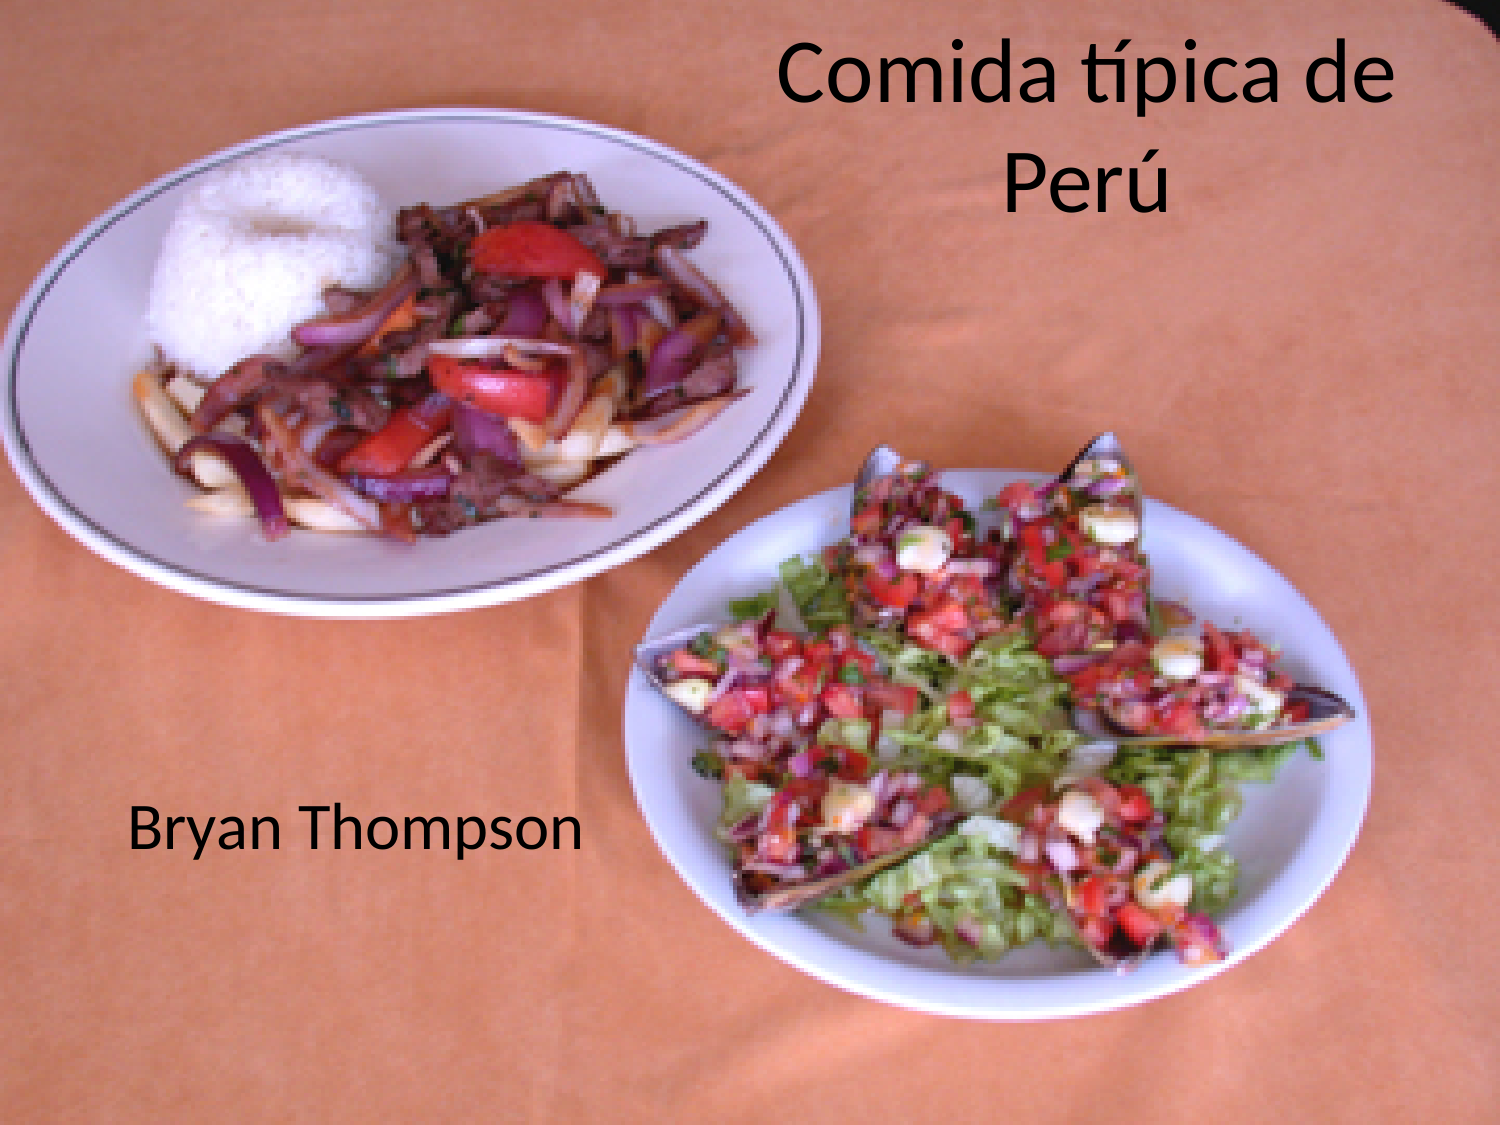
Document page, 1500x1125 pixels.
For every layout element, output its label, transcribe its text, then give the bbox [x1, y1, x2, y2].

subtitle Bryan Thompson [0, 774, 713, 1063]
title Comida típica de Perú [675, 0, 1500, 242]
picture [0, 0, 1500, 1125]
